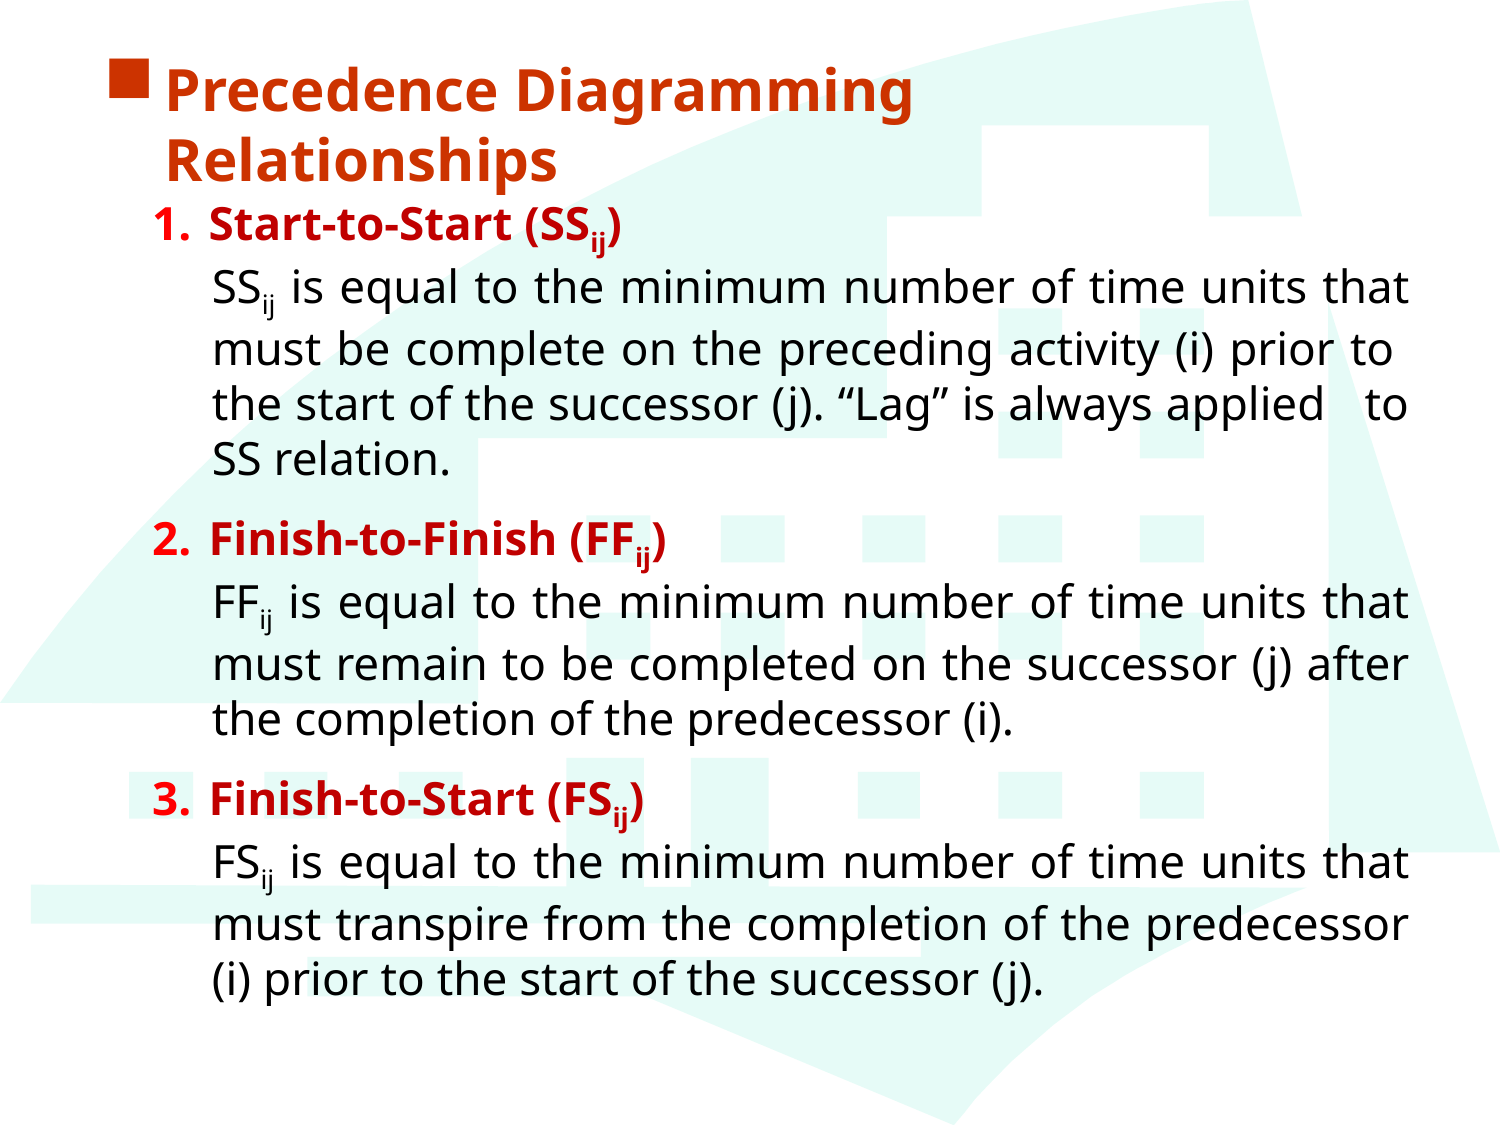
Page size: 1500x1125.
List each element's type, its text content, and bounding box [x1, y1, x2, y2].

text_box Precedence Diagramming Relationships [102, 52, 1313, 138]
text_box Start-to-Start (SSij) SSij is equal to the minimum number of time units that must be complete on the preceding activity (i) prior to the start of the successor (j). “Lag” is always applied to SS relation. Finish-to-Finish (FFij) FFij is equal to the minimum number of time units that must remain to be completed on the successor (j) after the completion of the predecessor (i). Finish-to-Start (FSij) FSij is equal to the minimum number of time units that must transpire from the completion of the predecessor (i) prior to the start of the successor (j). [137, 187, 1425, 1013]
